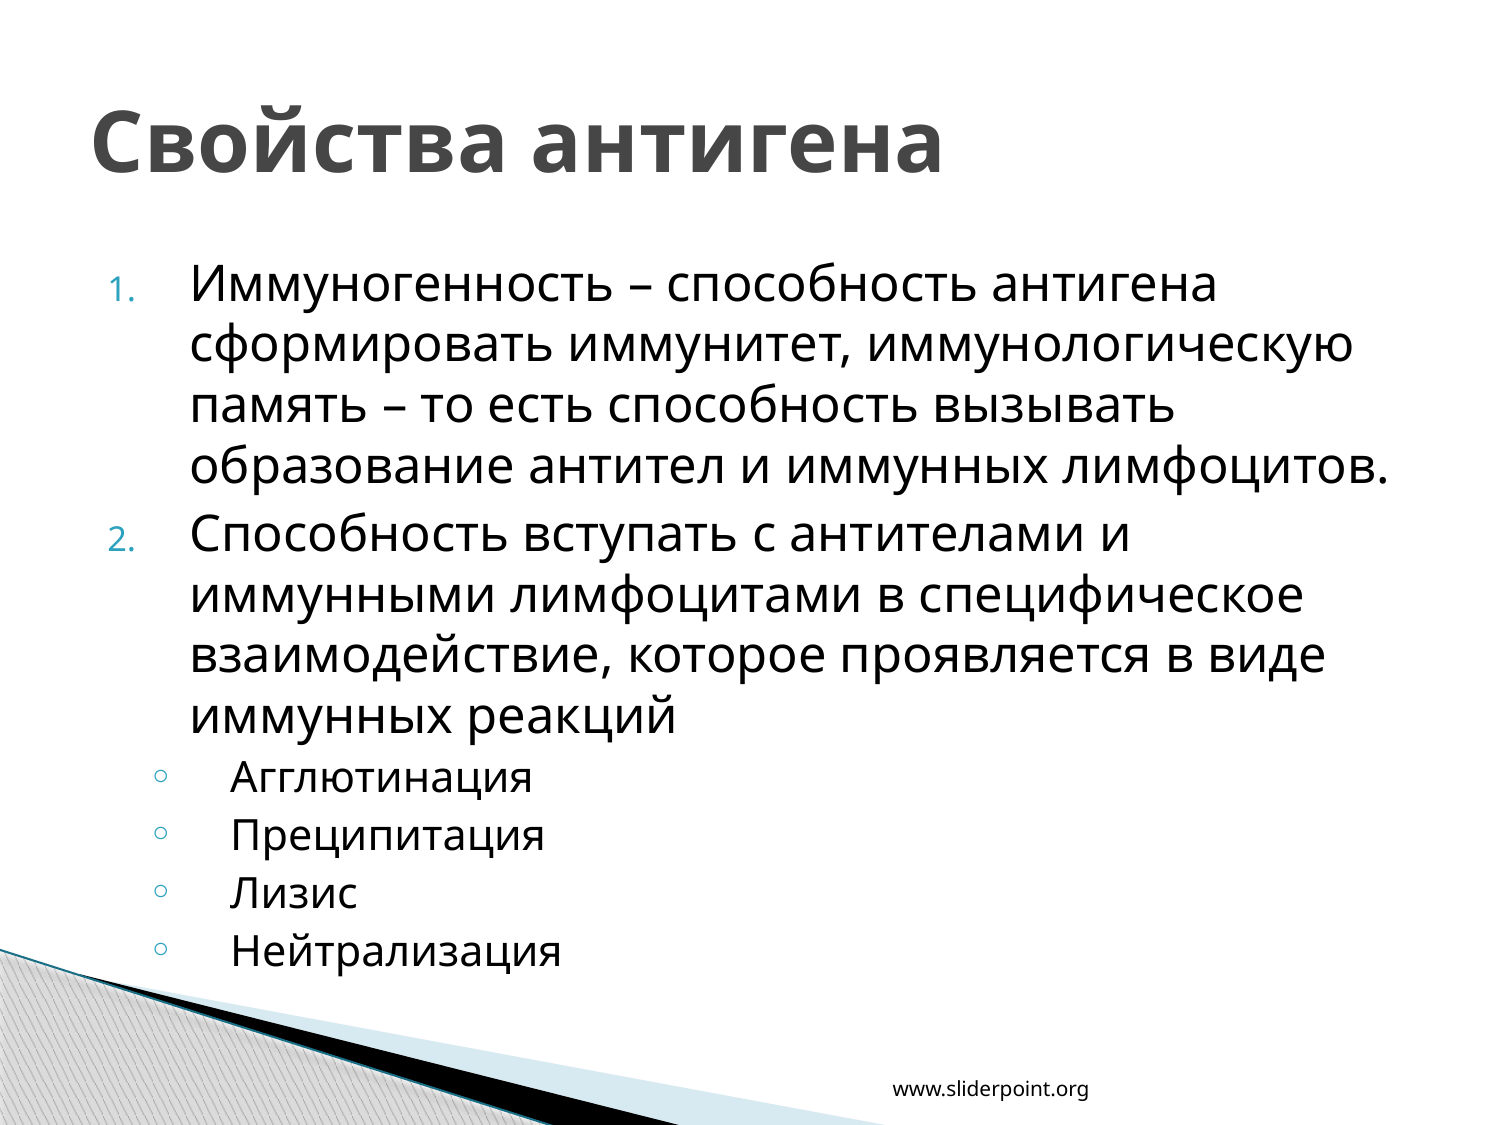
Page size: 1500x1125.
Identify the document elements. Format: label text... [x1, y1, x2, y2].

list Иммуногенность – способность антигена сформировать иммунитет, иммунологическую память – то есть способность вызывать образование антител и иммунных лимфоцитов. Способность вступать с антителами и иммунными лимфоцитами в специфическое взаимодействие, которое проявляется в виде иммунных реакций Агглютинация Преципитация Лизис Нейтрализация [75, 243, 1425, 986]
footer www.sliderpoint.org [718, 1051, 1105, 1112]
title Свойства антигена [75, 45, 1425, 233]
